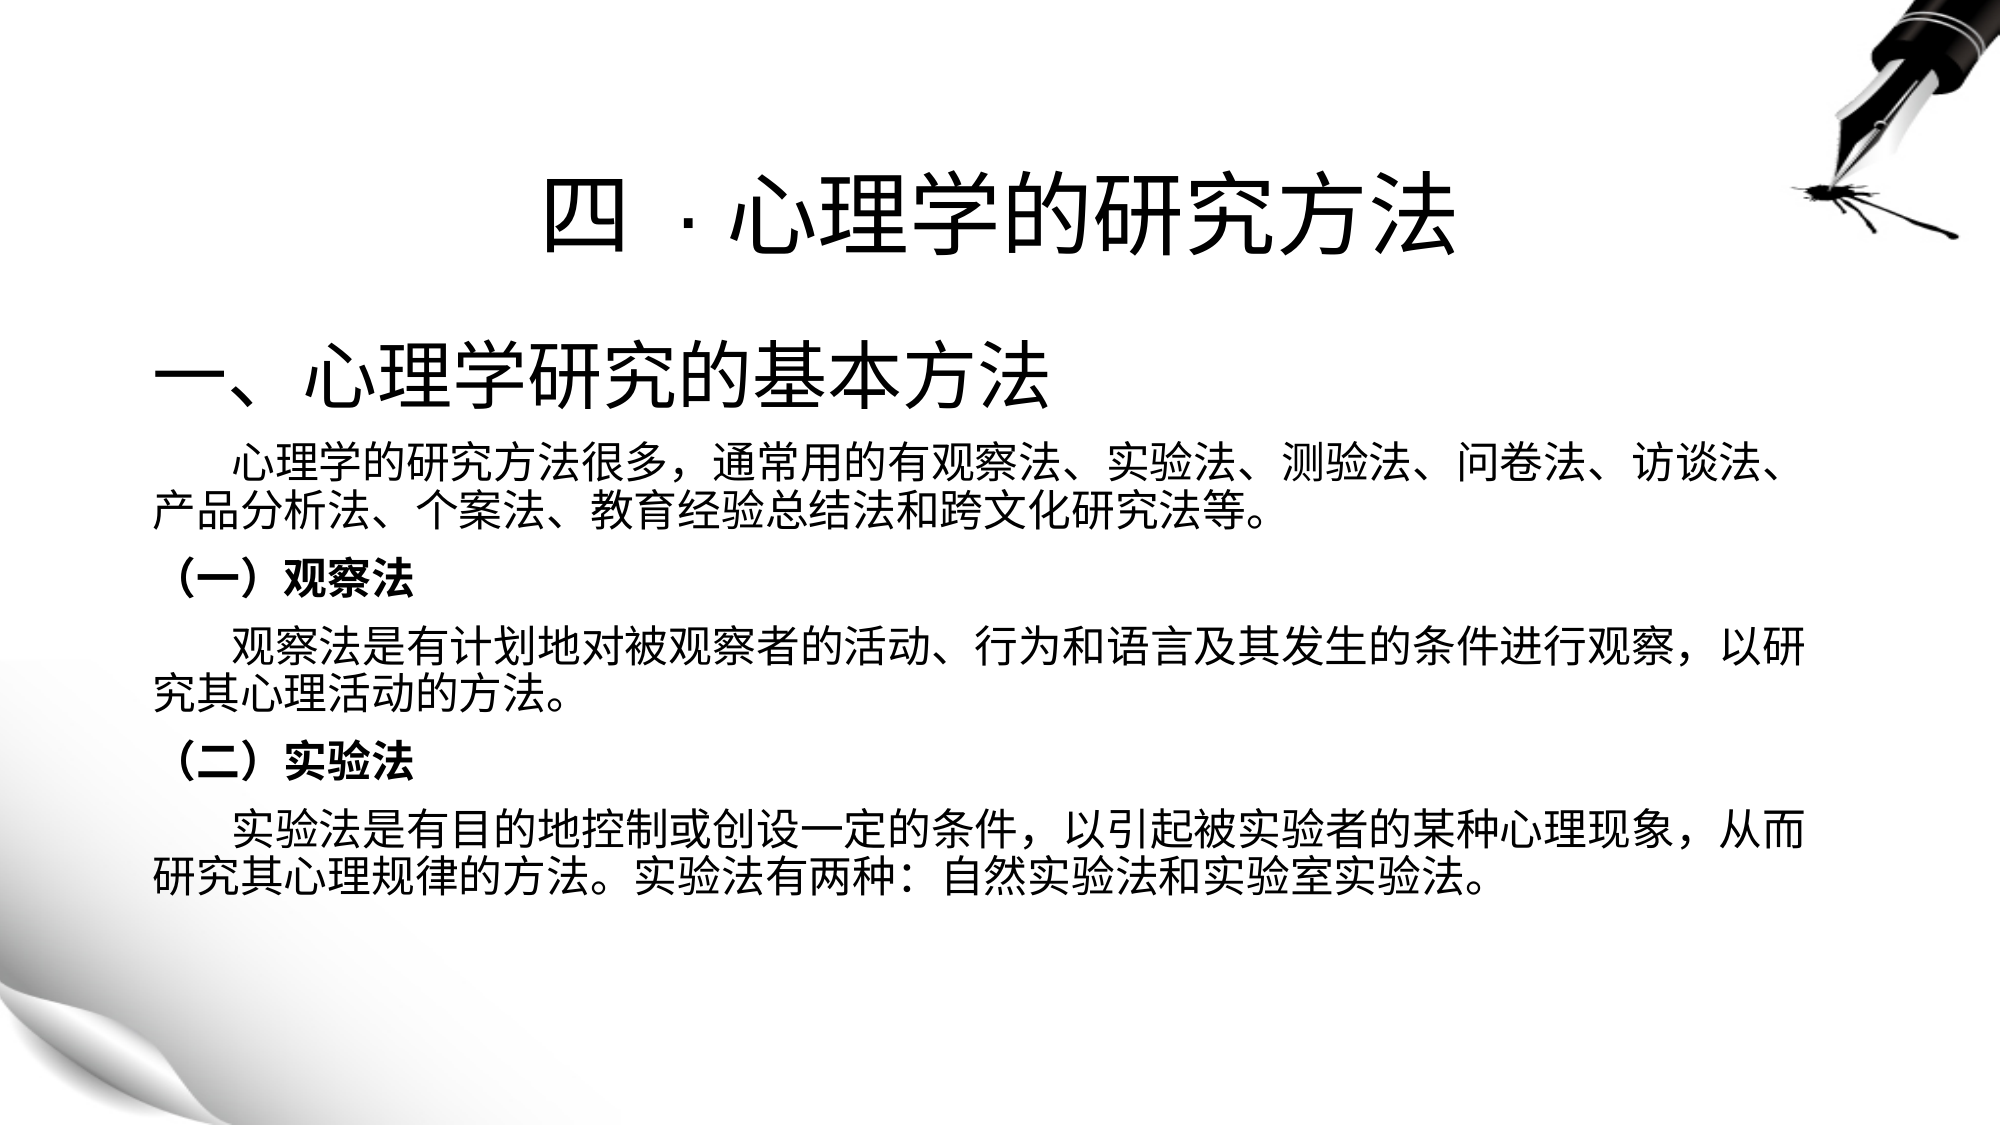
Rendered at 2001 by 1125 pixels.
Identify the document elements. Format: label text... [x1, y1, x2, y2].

title 四 ·心理学的研究方法 [137, 125, 1863, 312]
picture [0, 0, 2000, 1125]
list 一、心理学研究的基本方法 心理学的研究方法很多，通常用的有观察法、实验法、测验法、问卷法、访谈法、产品分析法、个案法、教育经验总结法和跨文化研究法等。 （一）观察法 观察法是有计划地对被观察者的活动、行为和语言及其发生的条件进行观察，以研究其心理活动的方法。 （二）实验法 实验法是有目的地控制或创设一定的条件，以引起被实验者的某种心理现象，从而研究其心理规律的方法。实验法有两种：自然实验法和实验室实验法。 [137, 331, 1863, 1041]
